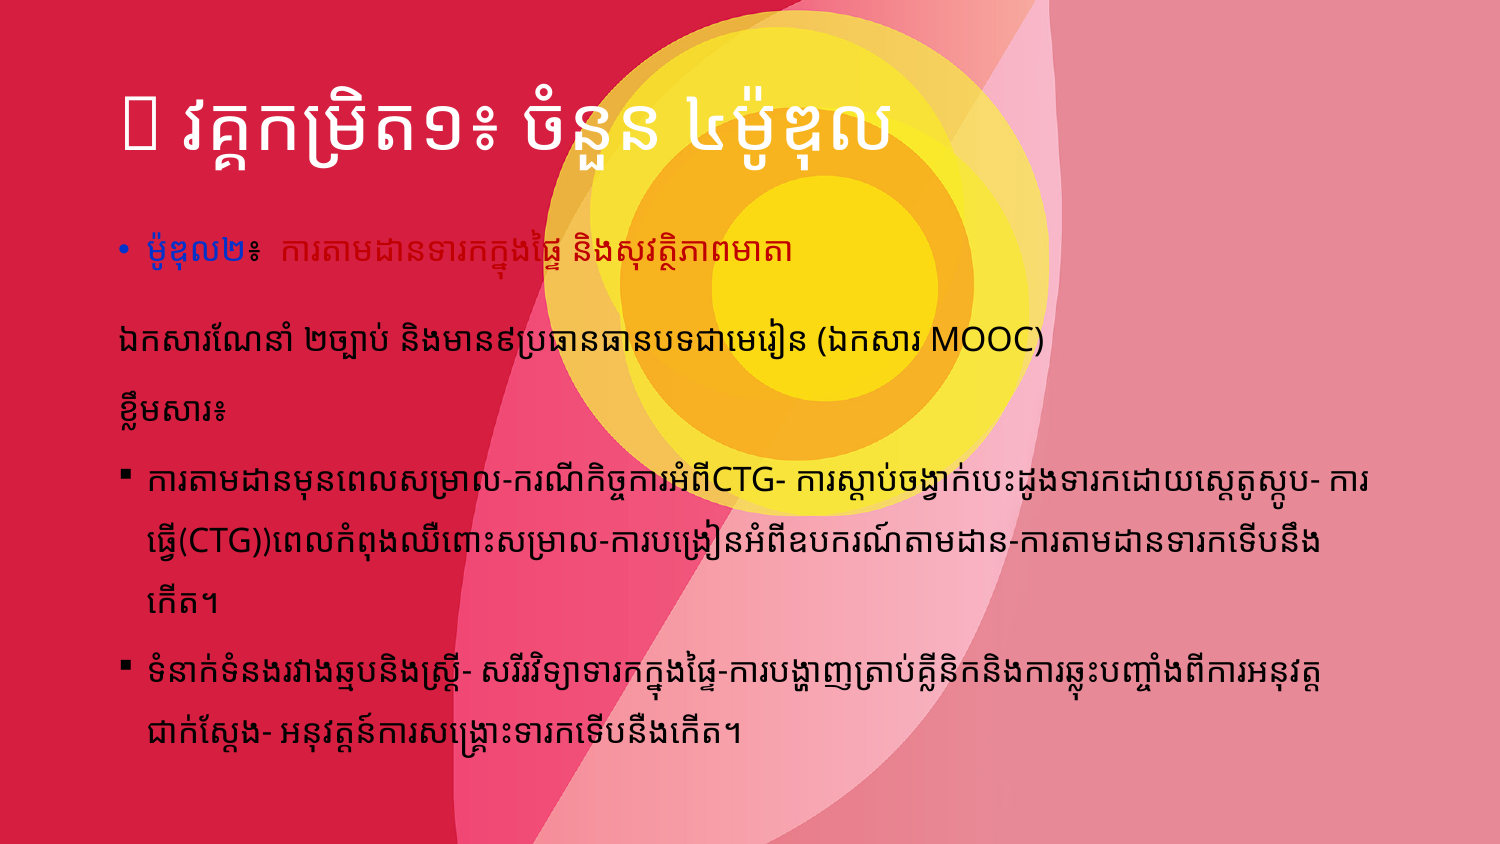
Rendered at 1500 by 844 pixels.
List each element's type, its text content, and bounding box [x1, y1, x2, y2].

list ម៉ូឌុល២៖ ការតាមដានទារកក្នុងផ្ទៃ និង​សុវត្ថិភាពមាតា ឯកសារណែនាំ ២ច្បាប់ និងមាន៩ប្រធានធានបទជាមេរៀន (ឯកសារ MOOC) ខ្លឹមសារ៖ ការតាមដានមុនពេលសម្រាល-ករណីកិច្ចការអំពីCTG- ការស្តាប់ចង្វាក់បេះដូងទារកដោយស្តេតូស្កូប- ការធ្វើ(CTG))ពេលកំពុងឈឺពោះសម្រាល-ការបង្រៀនអំពីឧបករណ៍តាមដាន-ការតាមដានទារកទើបនឹងកើត។ ទំនាក់ទំនងរវាងឆ្មបនិងស្ត្រី- សរីរវិទ្យាទារកក្នុងផ្ទៃ-ការបង្ហាញត្រាប់គ្លីនិកនិង​ការឆ្លុះបញ្ចាំងពីការអនុវត្តជាក់ស្តែង- អនុវត្តន៍ការសង្គ្រោះទារកទើបនឺងកើត។ ​ [103, 224, 1397, 760]
title  វគ្គកម្រិត១៖ ចំនួន ៤​ម៉ូឌុល [103, 44, 1397, 208]
picture [0, 0, 1500, 844]
